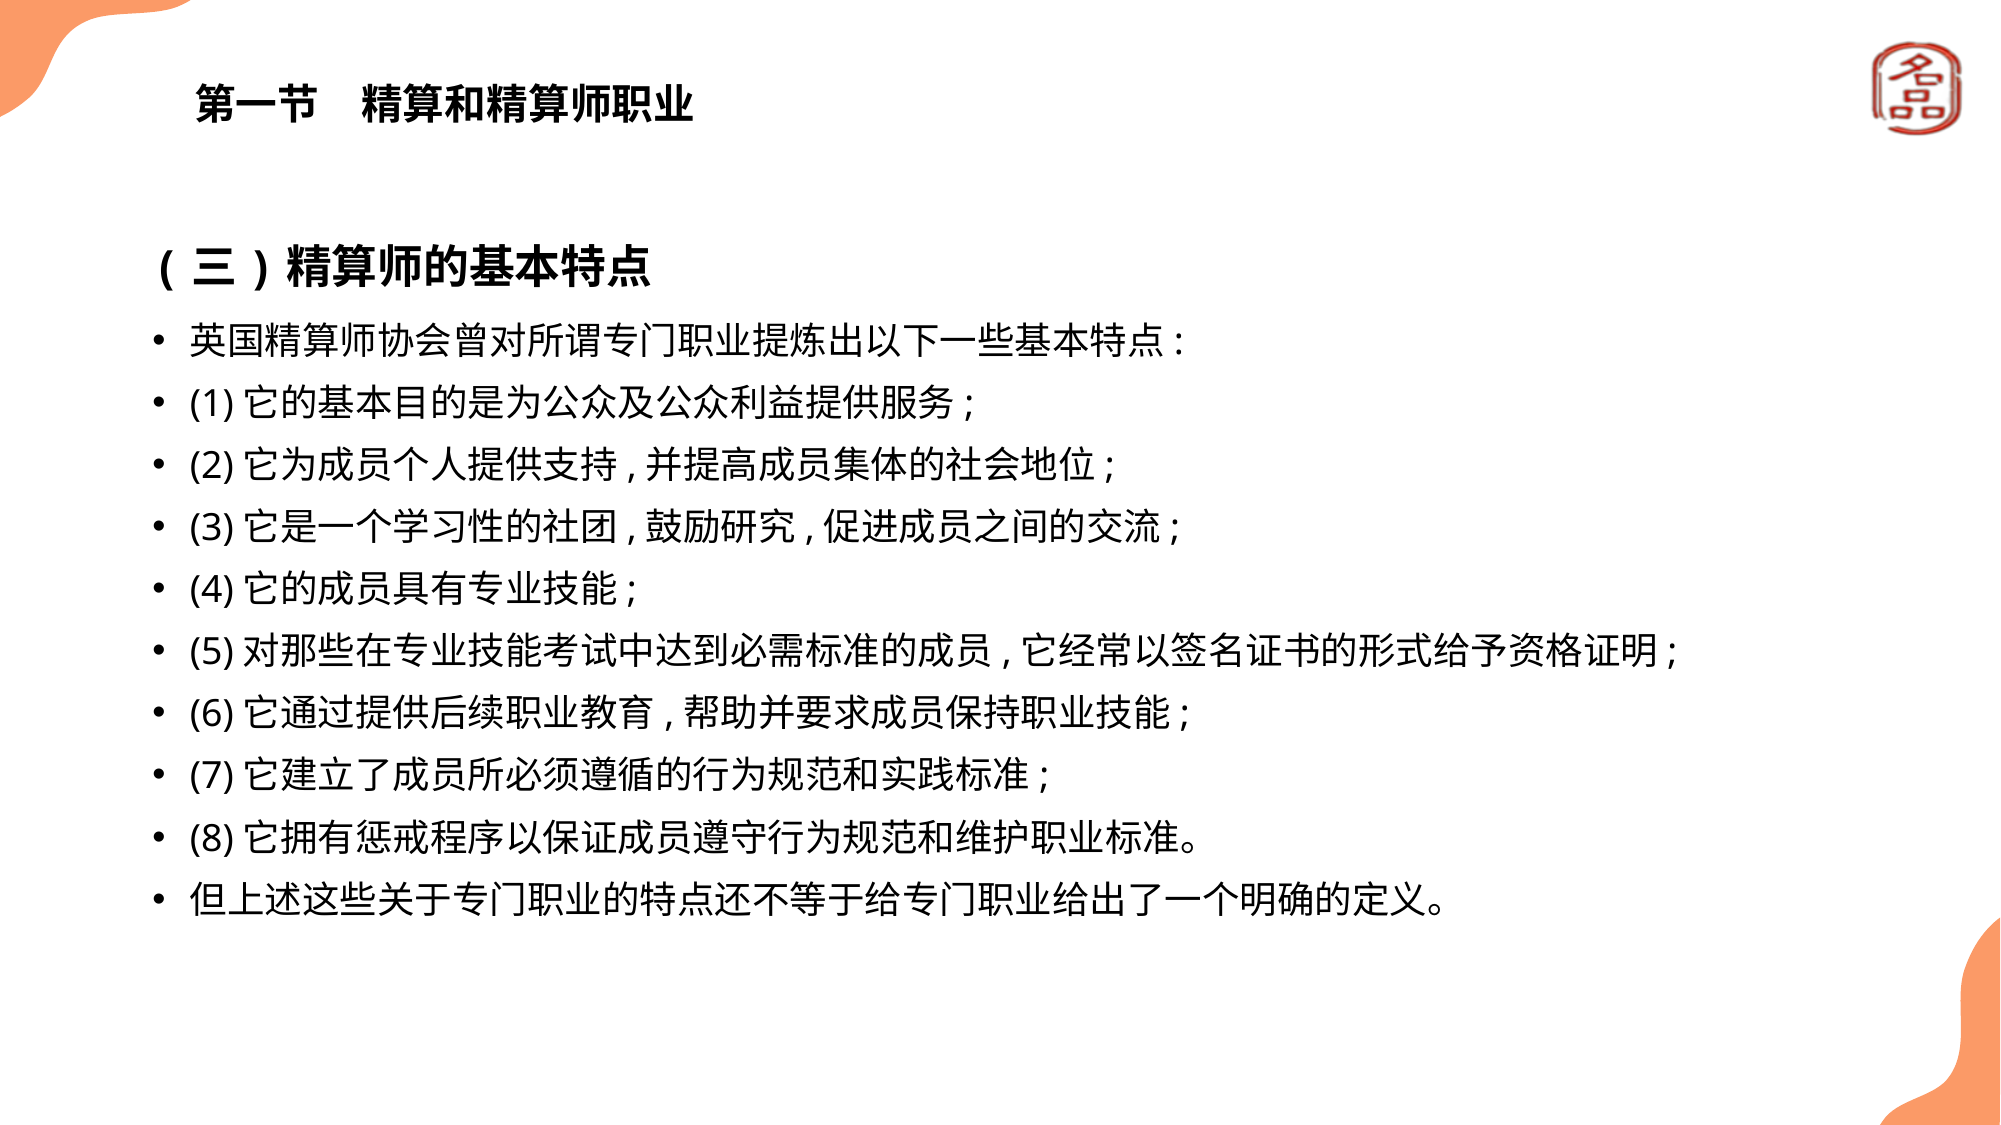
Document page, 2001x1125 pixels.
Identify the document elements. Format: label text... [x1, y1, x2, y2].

title 第一节 精算和精算师职业 [137, 60, 1863, 152]
picture [1861, 10, 1990, 147]
list (三)精算师的基本特点 英国精算师协会曾对所谓专门职业提炼出以下一些基本特点: (1)它的基本目的是为公众及公众利益提供服务; (2)它为成员个人提供支持,并提高成员集体的社会地位; (3)它是一个学习性的社团,鼓励研究,促进成员之间的交流; (4)它的成员具有专业技能; (5)对那些在专业技能考试中达到必需标准的成员,它经常以签名证书的形式给予资格证明; (6)它通过提供后续职业教育,帮助并要求成员保持职业技能; (7)它建立了成员所必须遵循的行为规范和实践标准; (8)它拥有惩戒程序以保证成员遵守行为规范和维护职业标准。 但上述这些关于专门职业的特点还不等于给专门职业给出了一个明确的定义。 [137, 217, 1863, 1031]
